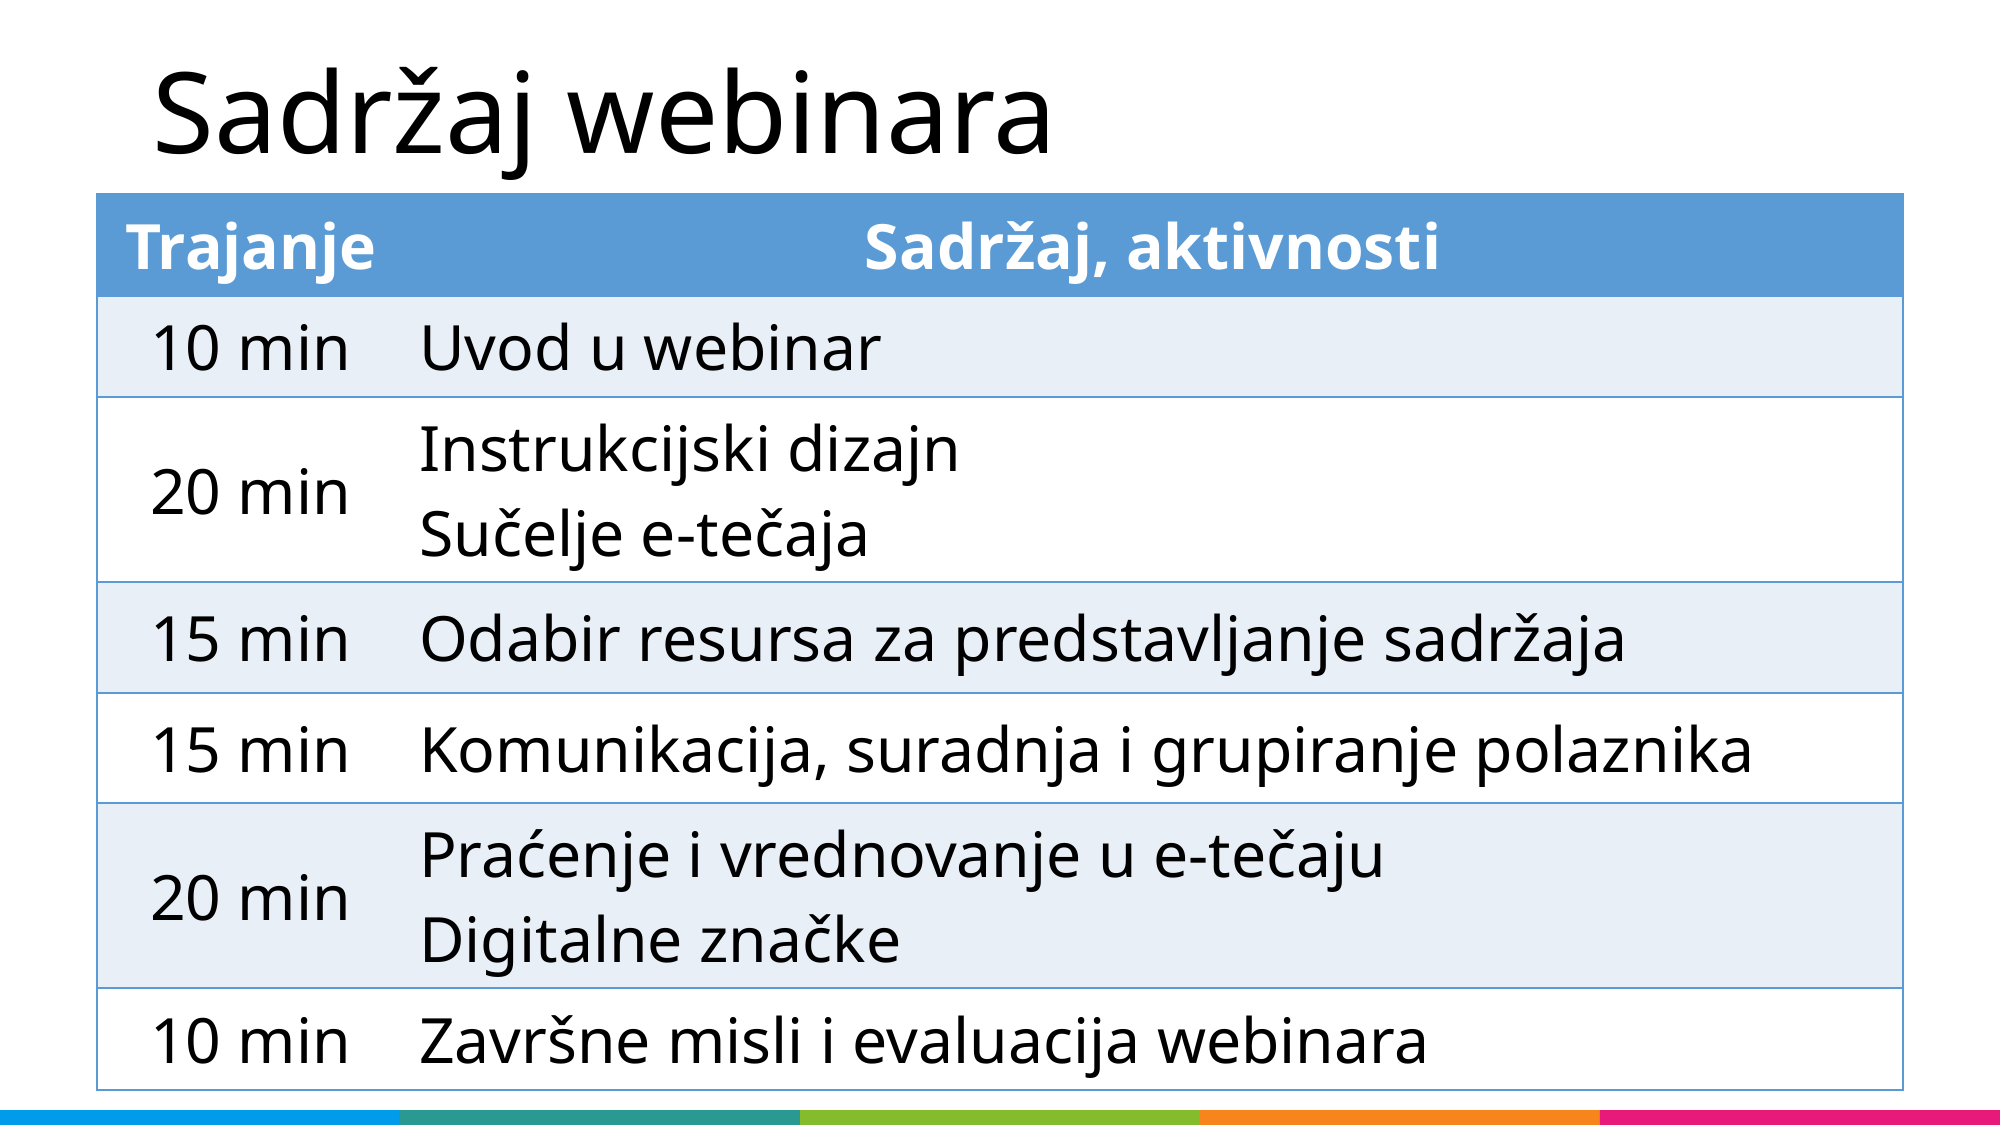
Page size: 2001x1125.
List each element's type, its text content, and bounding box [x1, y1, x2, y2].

table_cell 10 min [98, 297, 404, 396]
table_cell Komunikacija, suradnja i grupiranje polaznika [404, 694, 1902, 802]
table_header Sadržaj, aktivnosti [404, 195, 1902, 295]
table_cell Završne misli i evaluacija webinara [404, 989, 1902, 1089]
table_cell 10 min [98, 989, 404, 1089]
table_header Trajanje [98, 195, 404, 295]
table_cell 15 min [98, 583, 404, 692]
title Sadržaj webinara [137, 41, 1863, 193]
table_cell 20 min [98, 398, 404, 581]
table_cell Praćenje i vrednovanje u e-tečaju Digitalne značke [404, 804, 1902, 987]
table_cell Instrukcijski dizajn Sučelje e-tečaja [404, 398, 1902, 581]
table_cell 20 min [98, 804, 404, 987]
table_cell 15 min [98, 694, 404, 802]
table_cell Odabir resursa za predstavljanje sadržaja [404, 583, 1902, 692]
table_cell Uvod u webinar [404, 297, 1902, 396]
